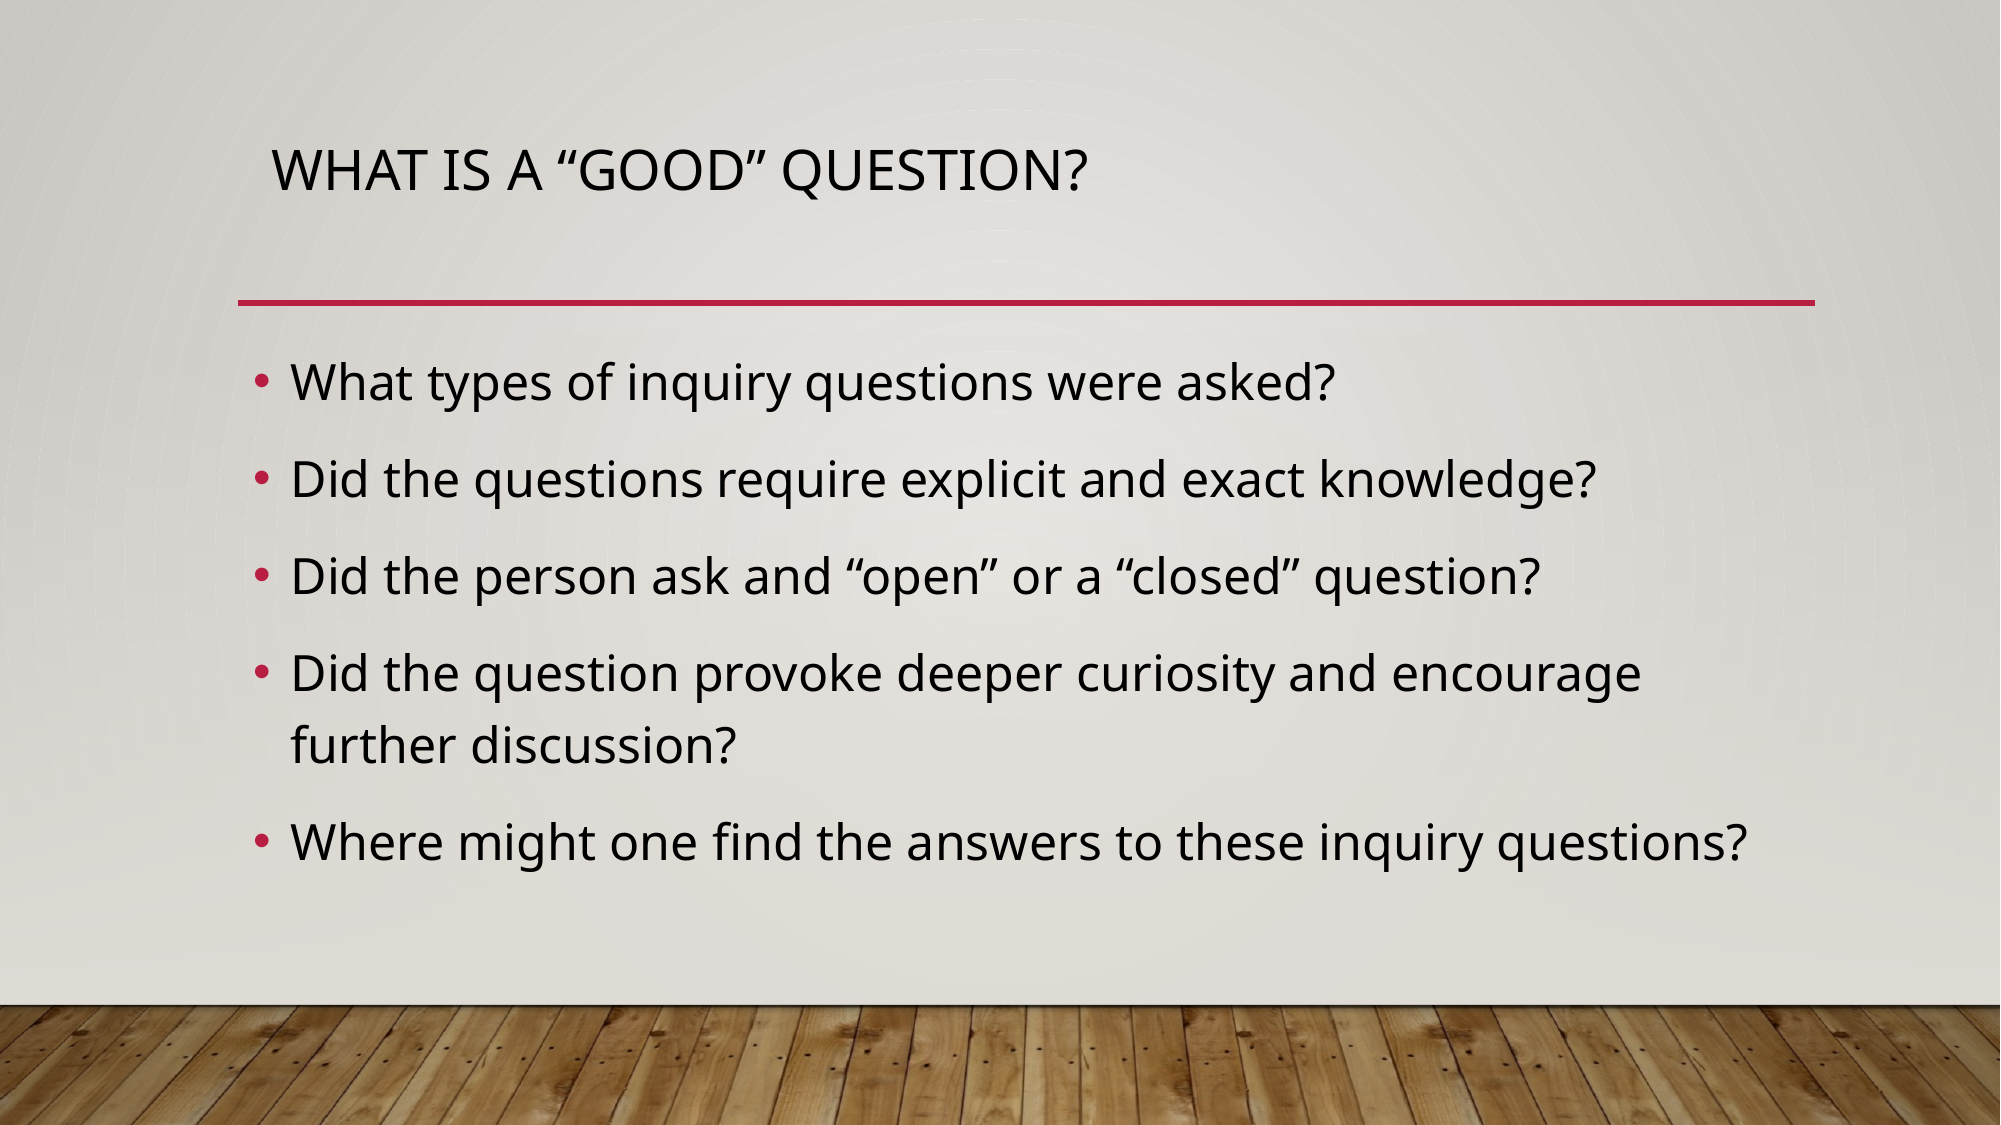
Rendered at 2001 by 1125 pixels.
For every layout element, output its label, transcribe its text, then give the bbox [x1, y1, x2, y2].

title What is a “good” question? [256, 134, 1240, 253]
picture [0, 1005, 2000, 1125]
list What types of inquiry questions were asked? Did the questions require explicit and exact knowledge? Did the person ask and “open” or a “closed” question? Did the question provoke deeper curiosity and encourage further discussion? Where might one find the answers to these inquiry questions? [238, 330, 1814, 897]
